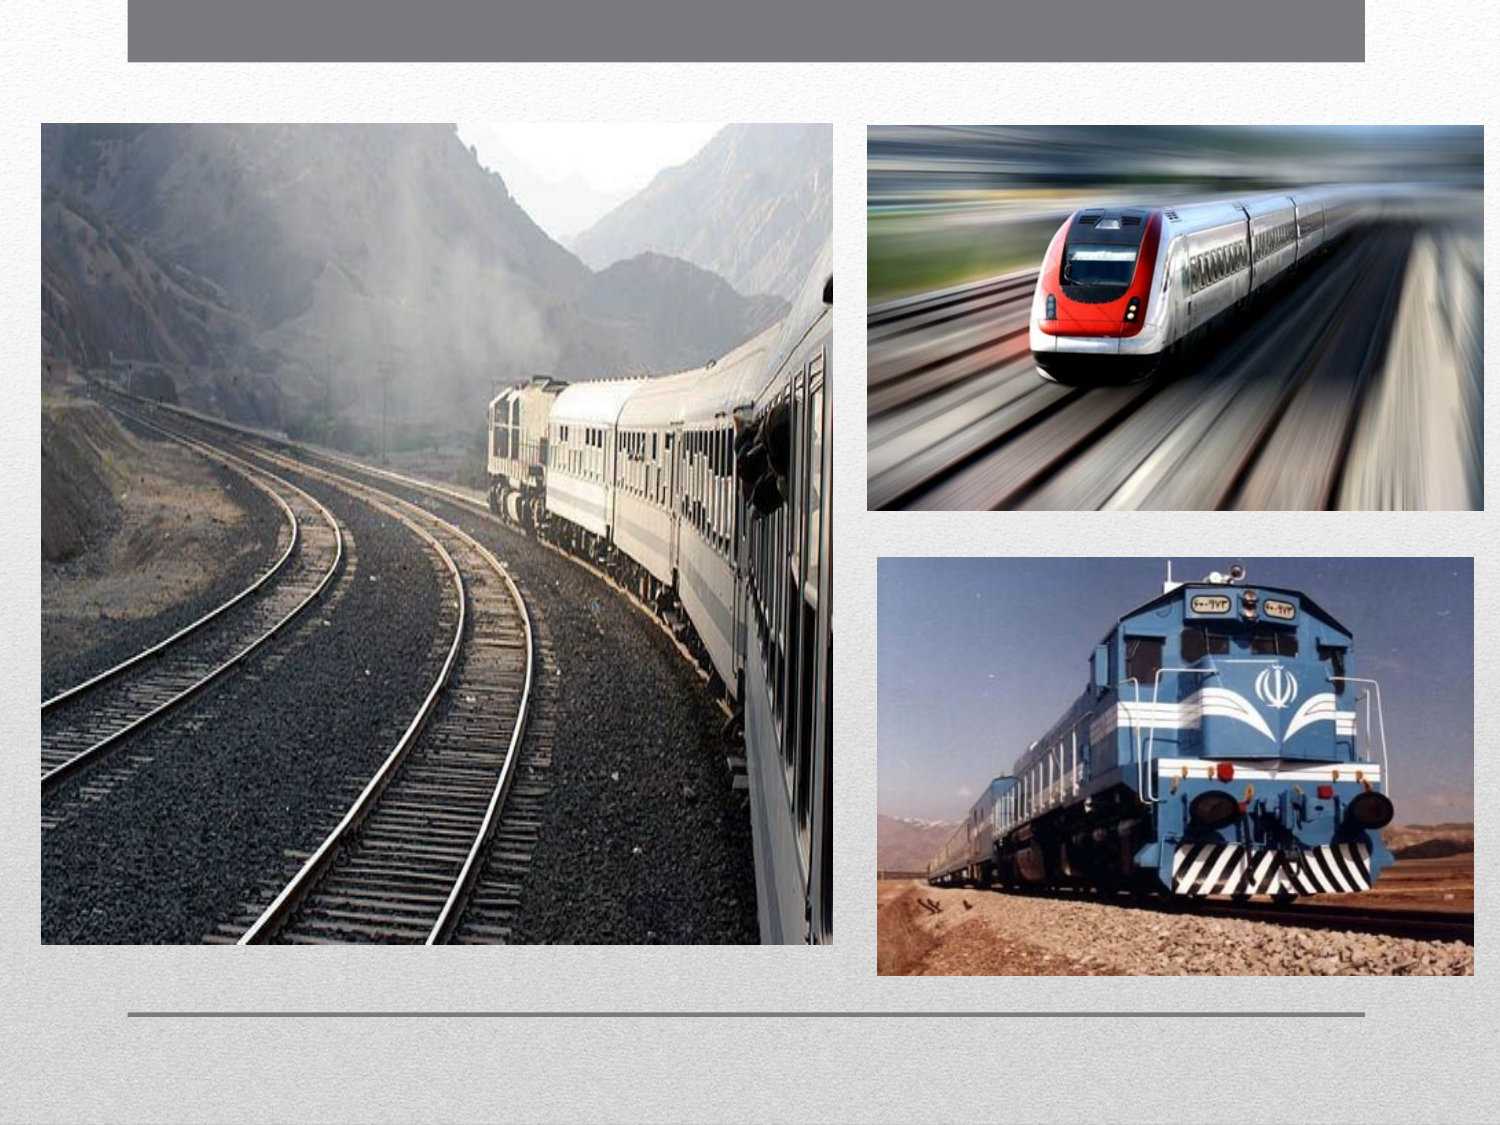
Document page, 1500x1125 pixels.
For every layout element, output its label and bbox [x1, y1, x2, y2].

picture [876, 557, 1475, 977]
picture [866, 124, 1485, 512]
list [40, 122, 834, 946]
